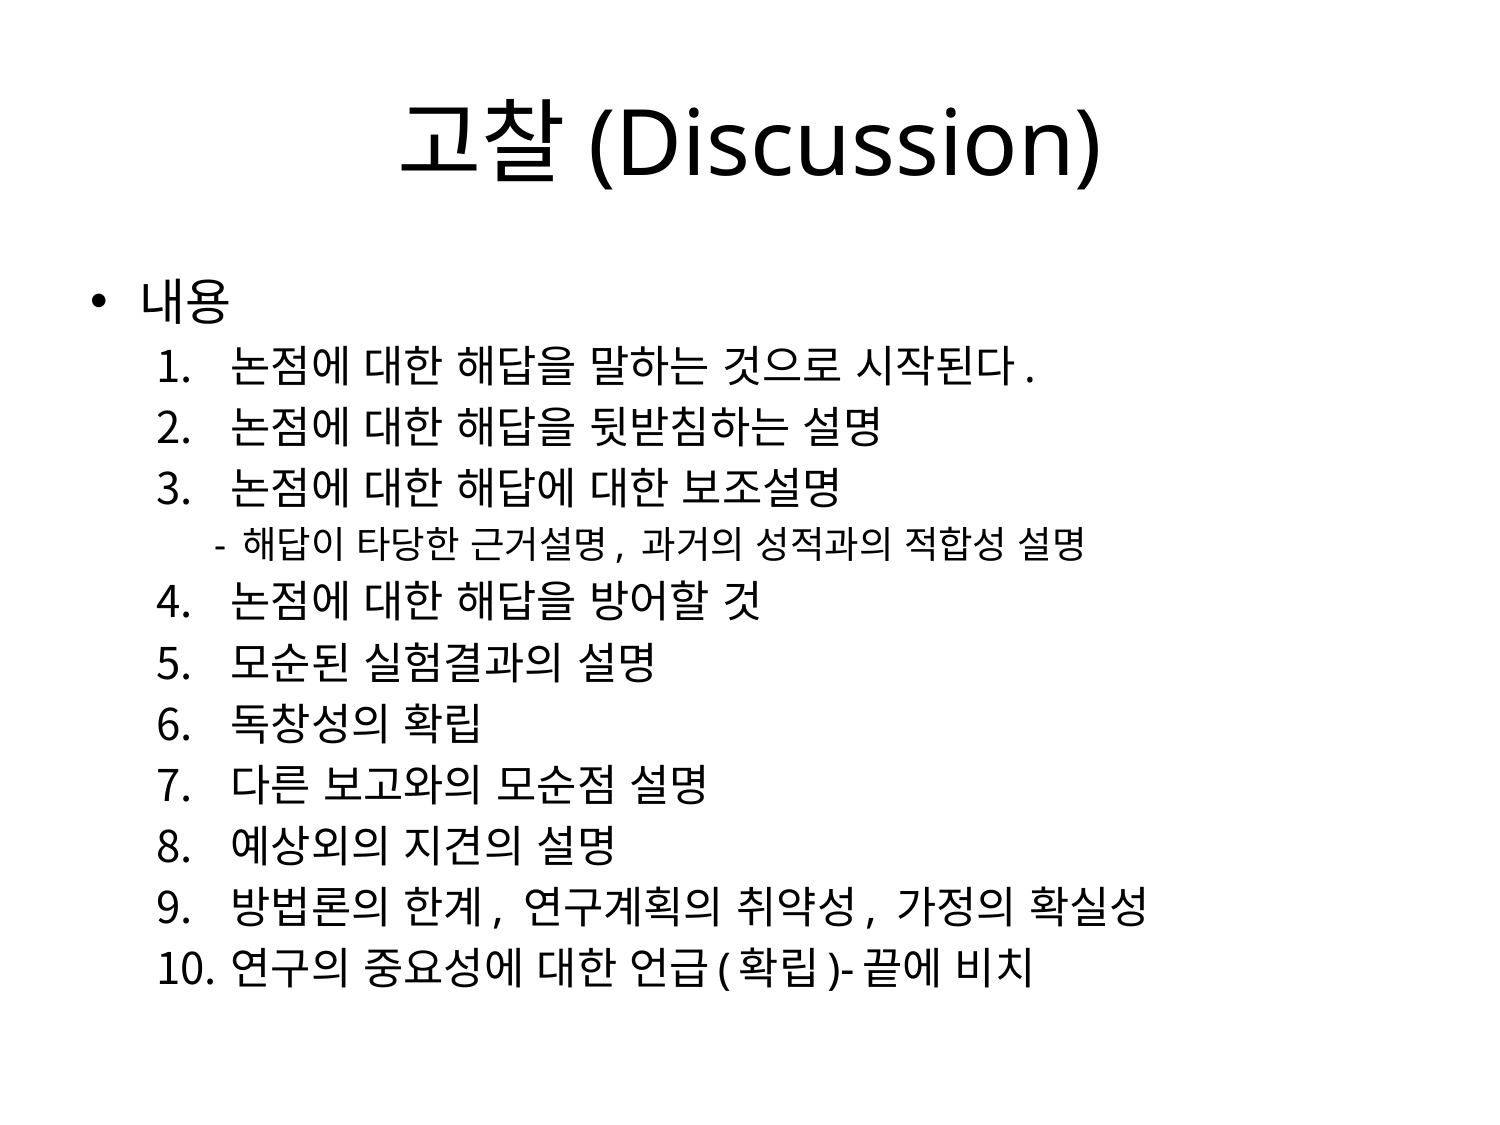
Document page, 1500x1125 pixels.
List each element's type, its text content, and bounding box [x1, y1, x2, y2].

title 고찰(Discussion) [75, 45, 1425, 233]
list 내용 논점에 대한 해답을 말하는 것으로 시작된다. 논점에 대한 해답을 뒷받침하는 설명 논점에 대한 해답에 대한 보조설명 - 해답이 타당한 근거설명, 과거의 성적과의 적합성 설명 논점에 대한 해답을 방어할 것 모순된 실험결과의 설명 독창성의 확립 다른 보고와의 모순점 설명 예상외의 지견의 설명 방법론의 한계, 연구계획의 취약성, 가정의 확실성 연구의 중요성에 대한 언급(확립)-끝에 비치 [75, 262, 1425, 1005]
